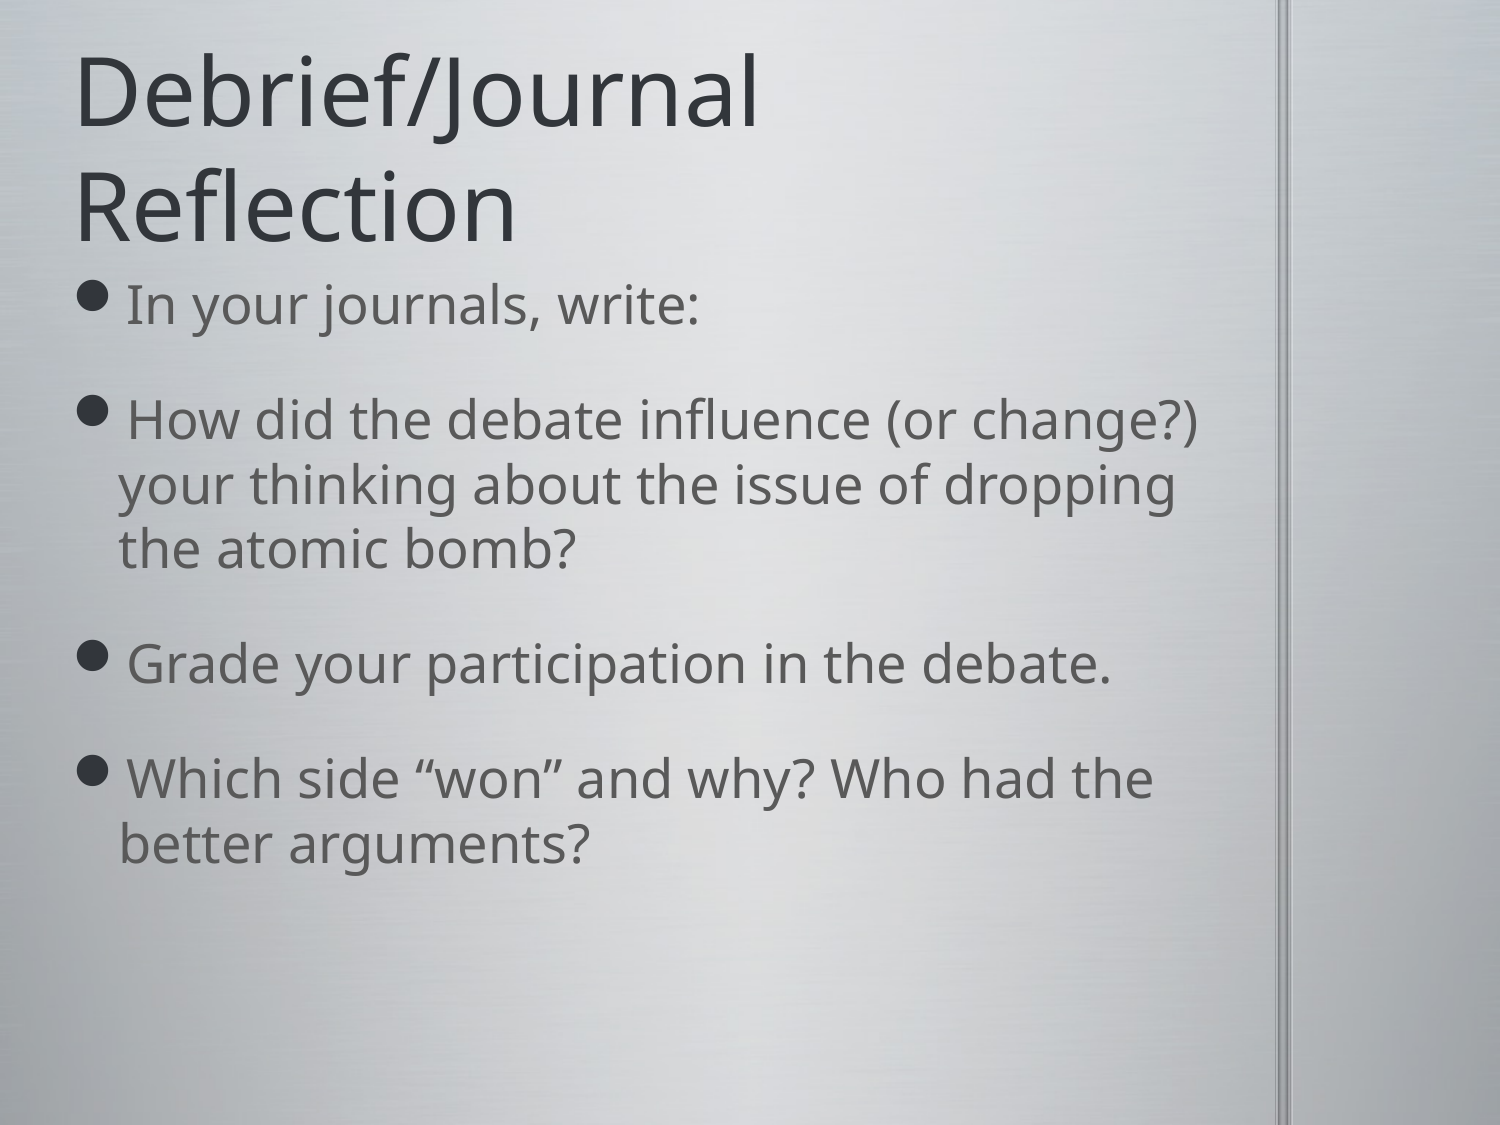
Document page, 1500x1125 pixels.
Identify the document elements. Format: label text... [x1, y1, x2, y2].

title Debrief/Journal Reflection [57, 86, 1220, 207]
picture [0, 0, 1500, 1125]
list In your journals, write: How did the debate influence (or change?) your thinking about the issue of dropping the atomic bomb? Grade your participation in the debate. Which side “won” and why? Who had the better arguments? [57, 262, 1220, 1005]
